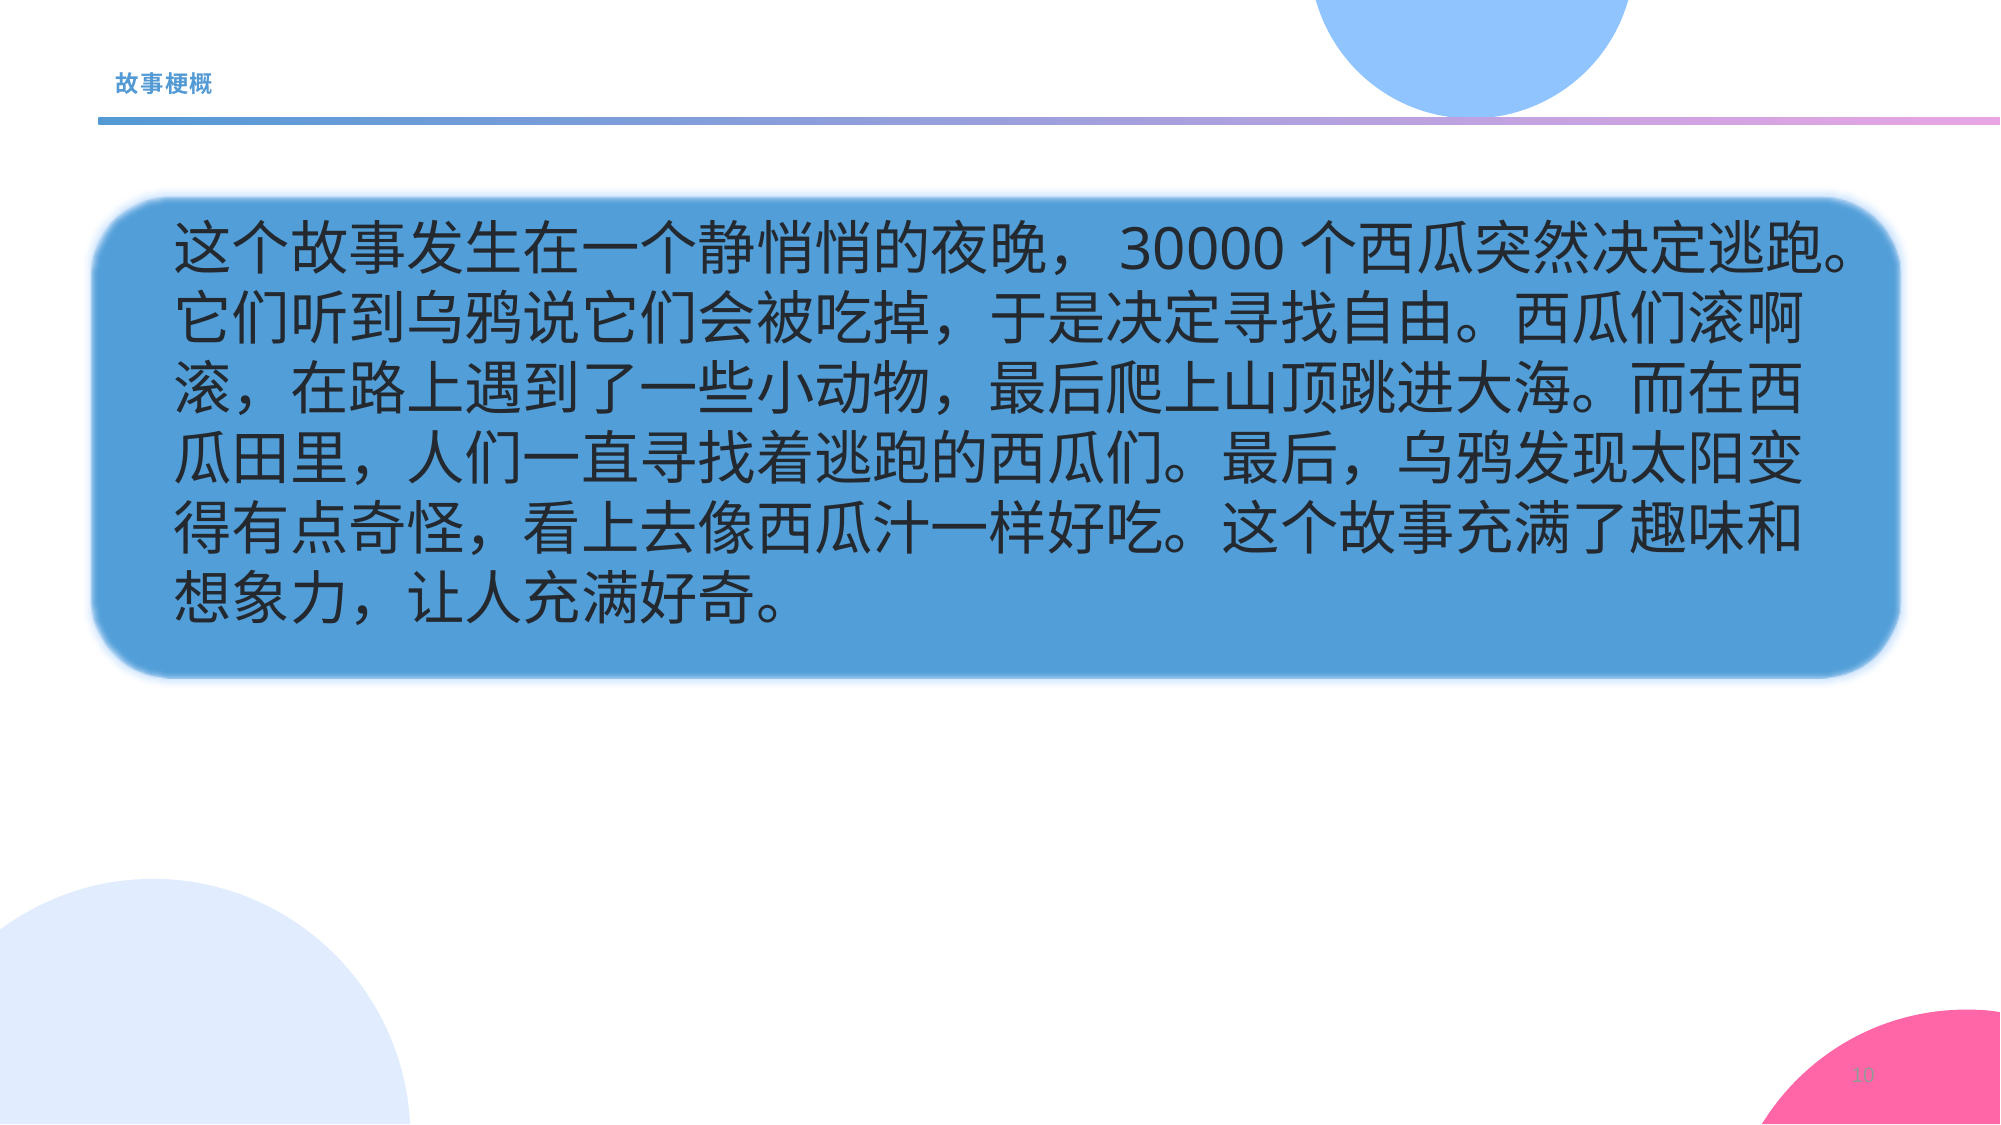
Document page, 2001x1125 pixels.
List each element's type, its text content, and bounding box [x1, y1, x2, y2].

text_box [97, 116, 2000, 126]
title 故事梗概 [100, 29, 377, 105]
slide_number 10 [1452, 1056, 1890, 1092]
text_box 这个故事发生在一个静悄悄的夜晚，30000个西瓜突然决定逃跑。 它们听到乌鸦说它们会被吃掉，于是决定寻找自由。西瓜们滚啊 滚，在路上遇到了一些小动物，最后爬上山顶跳进大海。而在西 瓜田里，人们一直寻找着逃跑的西瓜们。最后，乌鸦发现太阳变 得有点奇怪，看上去像西瓜汁一样好吃。这个故事充满了趣味和 想象力，让人充满好奇。 [158, 204, 1842, 639]
text_box [96, 206, 1896, 675]
